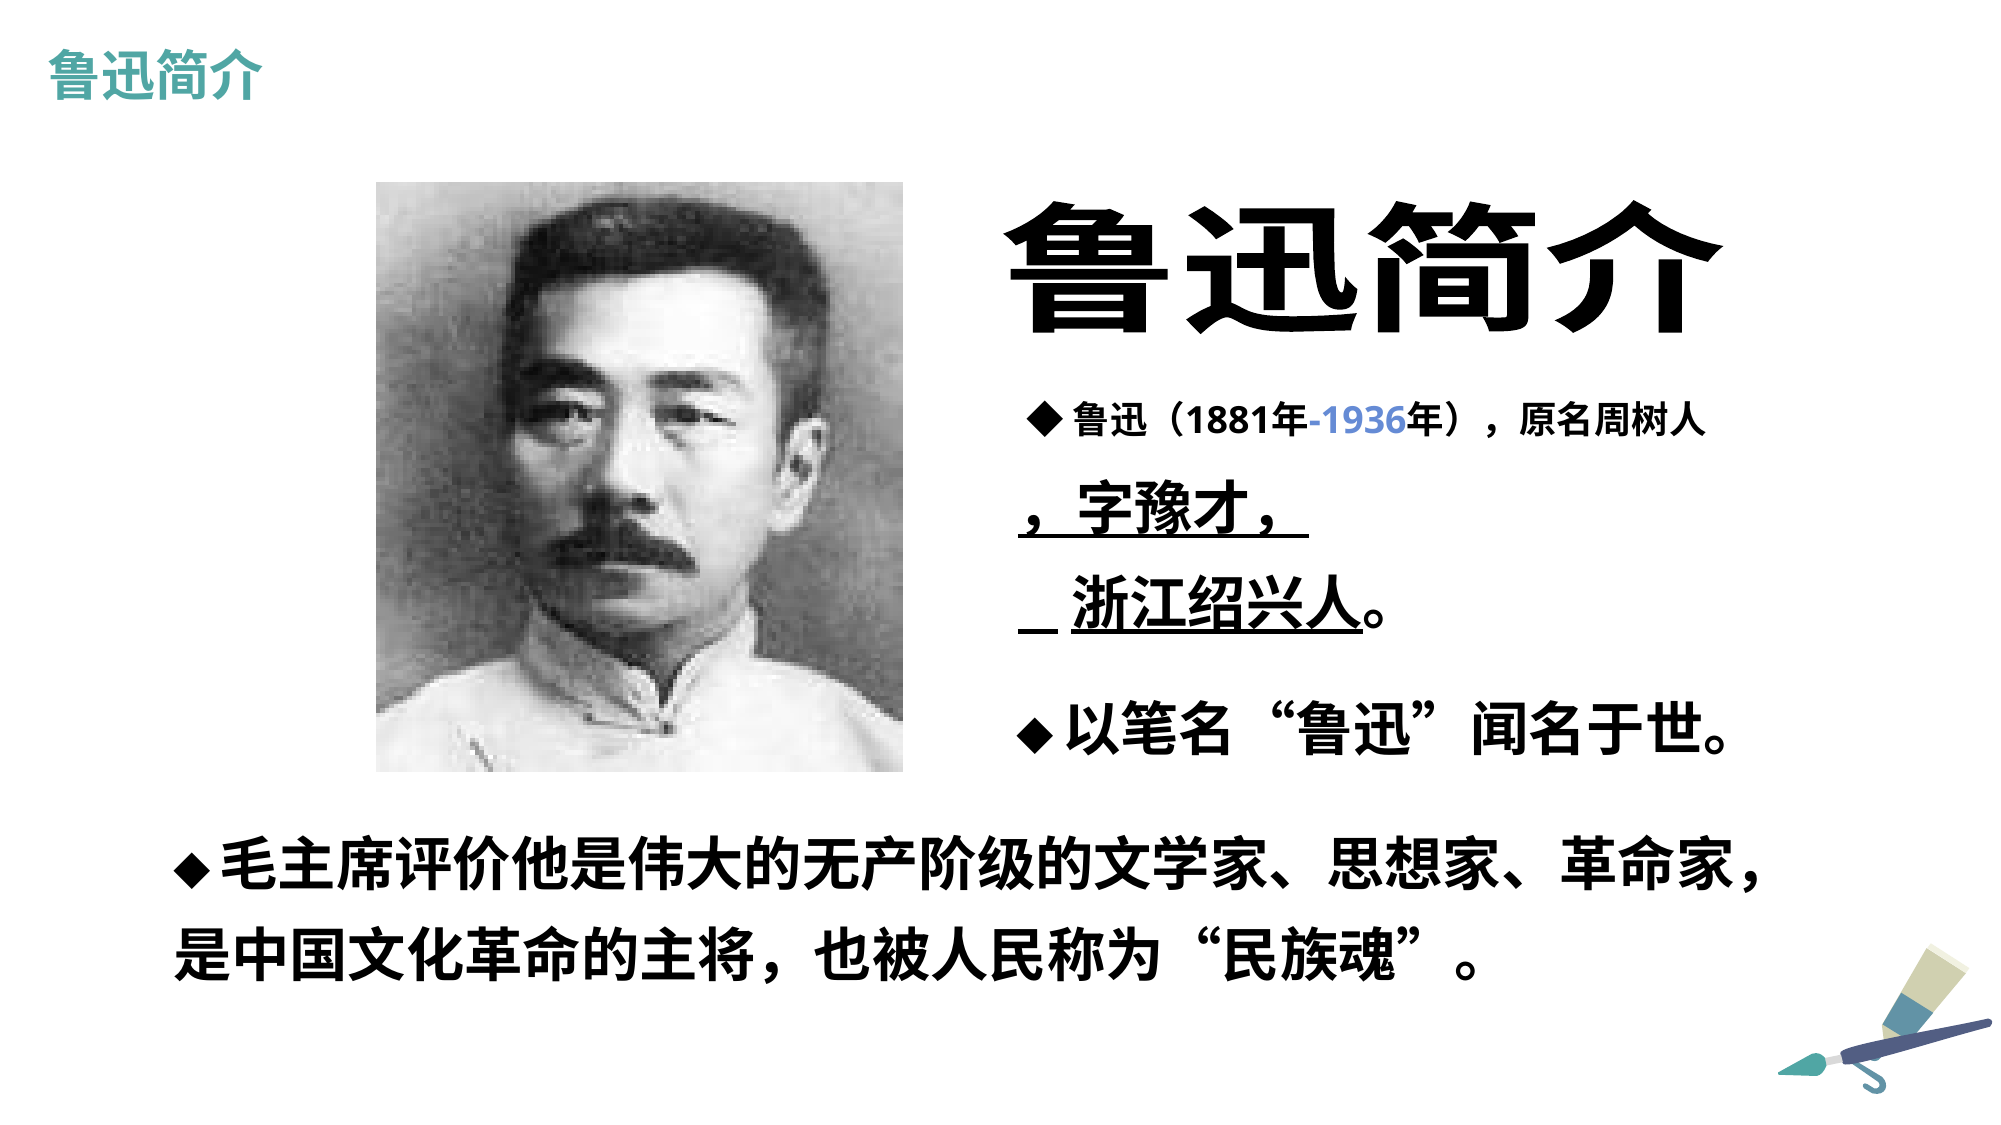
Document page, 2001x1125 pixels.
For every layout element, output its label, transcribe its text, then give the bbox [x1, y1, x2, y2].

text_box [1811, 945, 1974, 1125]
text_box 鲁迅简介 [32, 33, 347, 114]
text_box ◆鲁迅（1881年-1936年），原名周树人，字豫才， 浙江绍兴人。 [1003, 372, 1750, 640]
text_box ◆以笔名“鲁迅”闻名于世。 [1001, 640, 1777, 770]
text_box ◆毛主席评价他是伟大的无产阶级的文学家、思想家、革命家，是中国文化革命的主将，也被人民称为“民族魂”。 [158, 798, 1767, 996]
picture [376, 182, 903, 772]
